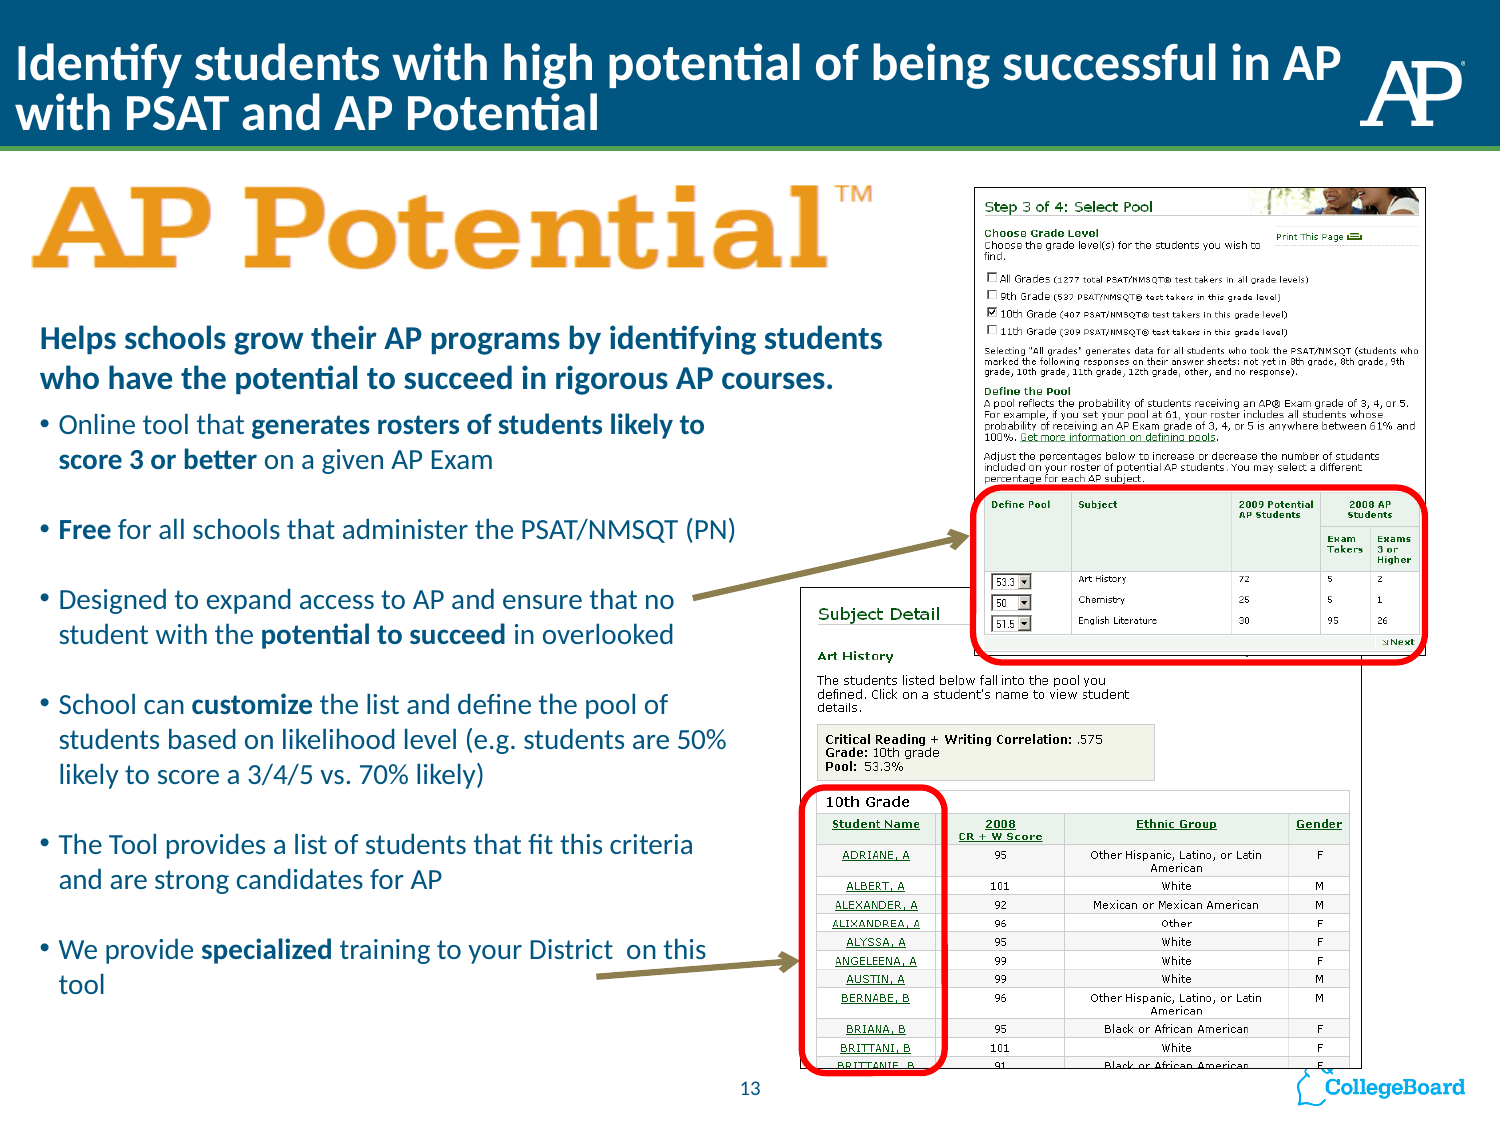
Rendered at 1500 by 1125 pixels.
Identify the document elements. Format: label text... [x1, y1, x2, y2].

text_box Online tool that generates rosters of students likely to score 3 or better on a given AP Exam Free for all schools that administer the PSAT/NMSQT (PN) Designed to expand access to AP and ensure that no student with the potential to succeed in overlooked School can customize the list and define the pool of students based on likelihood level (e.g. students are 50% likely to score a 3/4/5 vs. 70% likely) The Tool provides a list of students that fit this criteria and are strong candidates for AP We provide specialized training to your District on this tool [24, 398, 754, 1008]
picture [799, 187, 1465, 1106]
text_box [692, 535, 970, 599]
title Identify students with high potential of being successful in AP with PSAT and AP Potential [0, 0, 1410, 149]
picture [21, 165, 899, 289]
text_box Helps schools grow their AP programs by identifying students who have the potential to succeed in rigorous AP courses. [24, 308, 904, 404]
slide_number 13 [711, 1060, 789, 1100]
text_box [596, 960, 801, 977]
